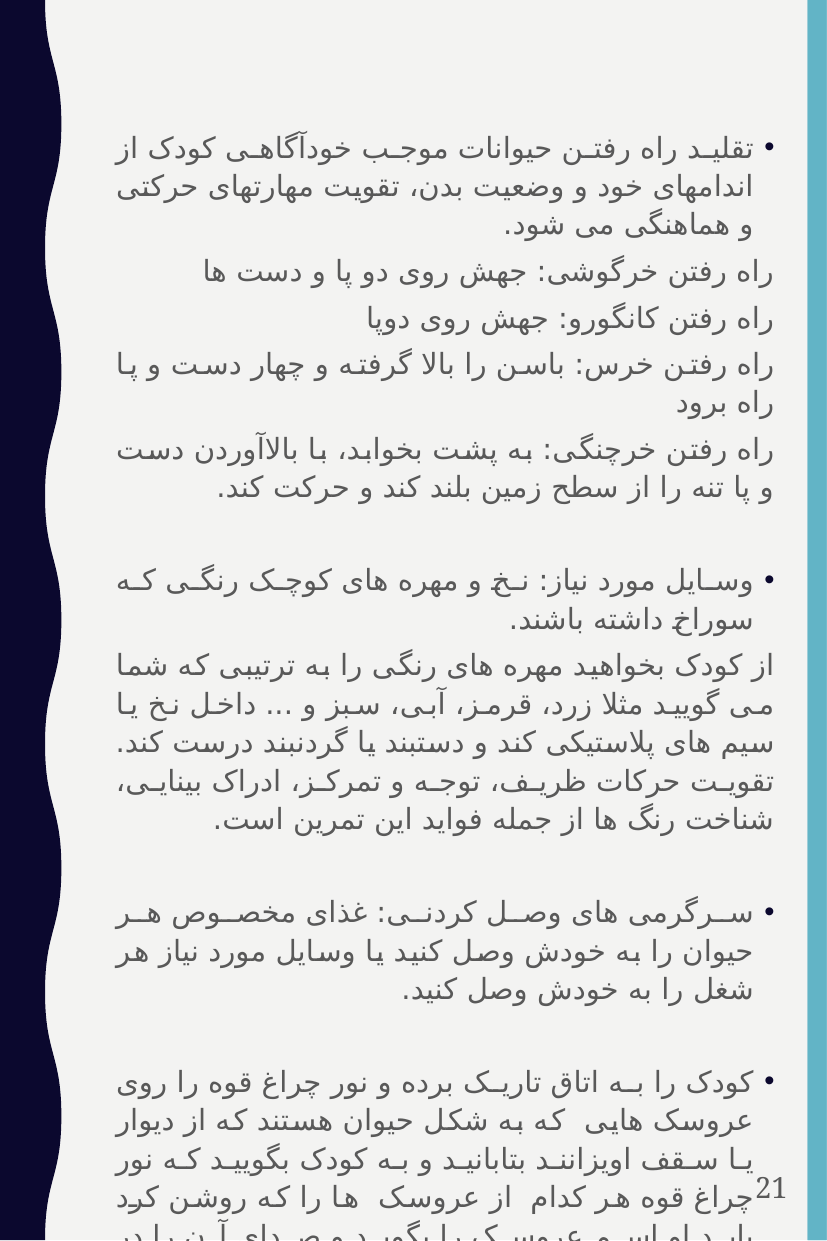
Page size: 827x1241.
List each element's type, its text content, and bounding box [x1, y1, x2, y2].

list تقلید راه رفتن حیوانات موجب خودآگاهی کودک از اندامهای خود و وضعیت بدن، تقویت مهارتهای حرکتی و هماهنگی می شود. راه رفتن خرگوشی: جهش روی دو پا و دست ها راه رفتن کانگورو: جهش روی دوپا راه رفتن خرس: باسن را بالا گرفته و چهار دست و پا راه برود راه رفتن خرچنگی: به پشت بخوابد، با بالاآوردن دست و پا تنه را از سطح زمین بلند کند و حرکت کند. وسایل مورد نیاز: نخ و مهره های کوچک رنگی که سوراخ داشته باشند. از کودک بخواهید مهره های رنگی را به ترتیبی که شما می گویید مثلا زرد، قرمز، آبی، سبز و ... داخل نخ یا سیم های پلاستیکی کند و دستبند یا گردنبند درست کند. تقویت حرکات ظریف، توجه و تمرکز، ادراک بینایی، شناخت رنگ ها از جمله فواید این تمرین است. سرگرمی های وصل کردنی: غذای مخصوص هر حیوان را به خودش وصل کنید یا وسایل مورد نیاز هر شغل را به خودش وصل کنید. کودک را به اتاق تاریک برده و نور چراغ قوه را روی عروسک هایی که به شکل حیوان هستند که از دیوار یا سقف اویزانند بتابانید و به کودک بگویید که نور چراغ قوه هر کدام از عروسک ها را که روشن کرد باید او اسم عروسک را بگوید و صدای آن را در بیاورد. به جای عروسک میتوانید از عکس حیوان استفاده کنید و به دیوار بچسبانید. این تمرین به ادراک بینایی، تحریک بینایی، توجه و تمرکز، کمک به تقویت عضلات چشم کمک می کند. [100, 118, 790, 708]
slide_number 21 [725, 1157, 803, 1217]
